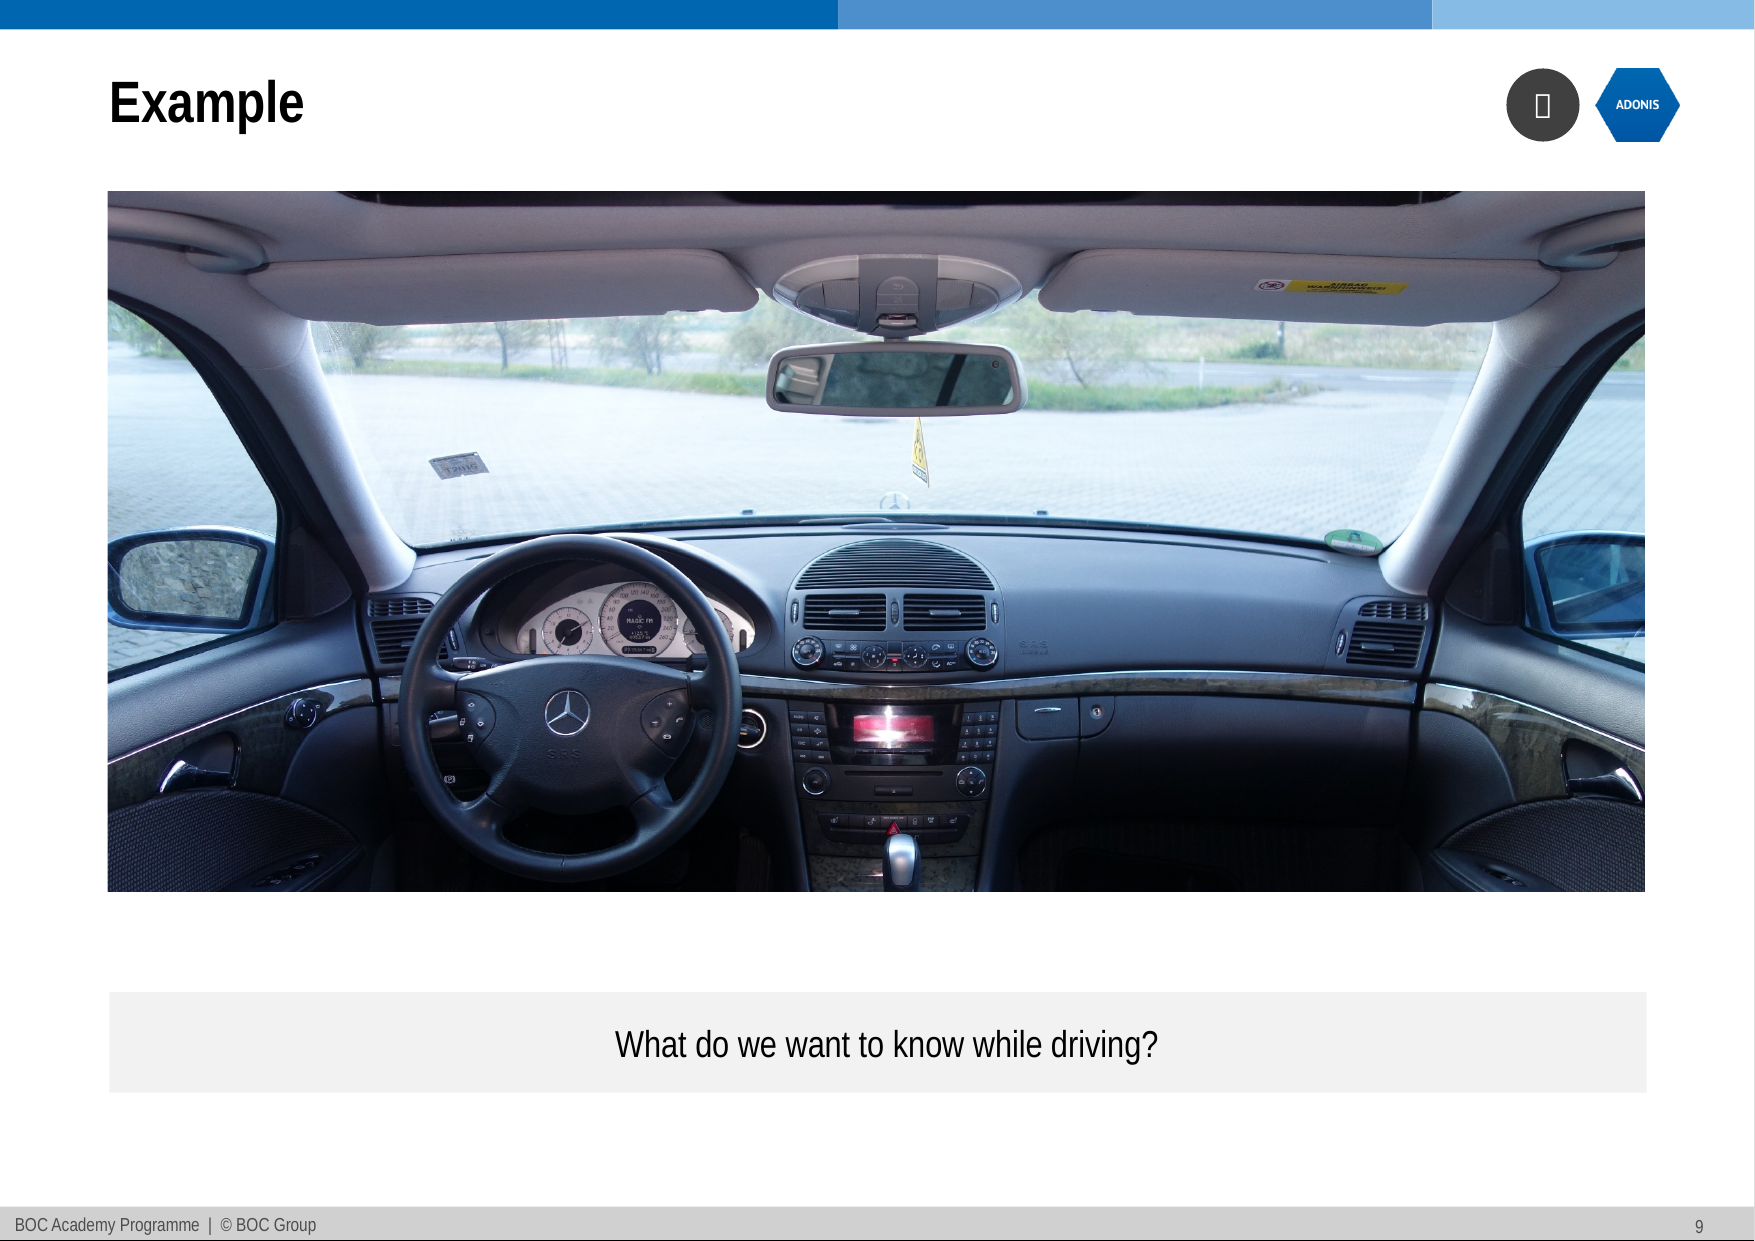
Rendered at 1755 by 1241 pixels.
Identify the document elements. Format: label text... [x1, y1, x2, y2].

picture [1595, 68, 1680, 142]
title Example [109, 55, 1595, 156]
text_box What do we want to know while driving? [107, 990, 1649, 1095]
picture [107, 190, 1646, 893]
